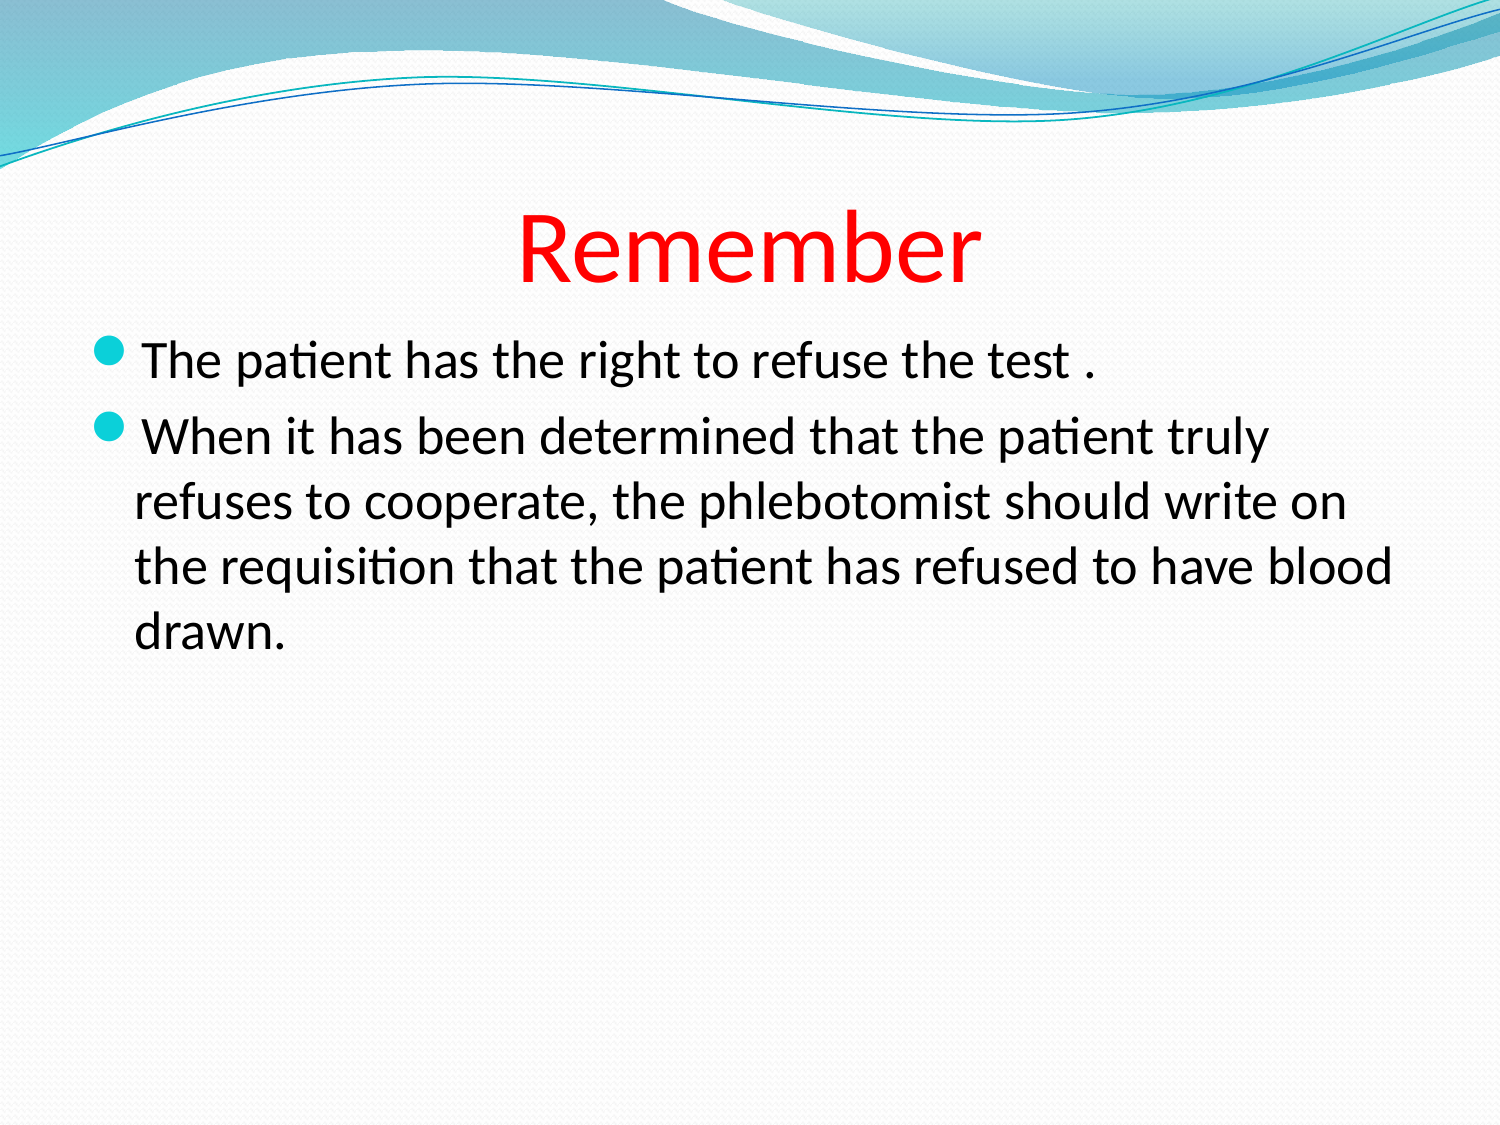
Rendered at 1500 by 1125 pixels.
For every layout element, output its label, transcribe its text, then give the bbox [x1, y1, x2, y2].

list The patient has the right to refuse the test . When it has been determined that the patient truly refuses to cooperate, the phlebotomist should write on the requisition that the patient has refused to have blood drawn. [75, 317, 1425, 1038]
title Remember [75, 115, 1425, 303]
